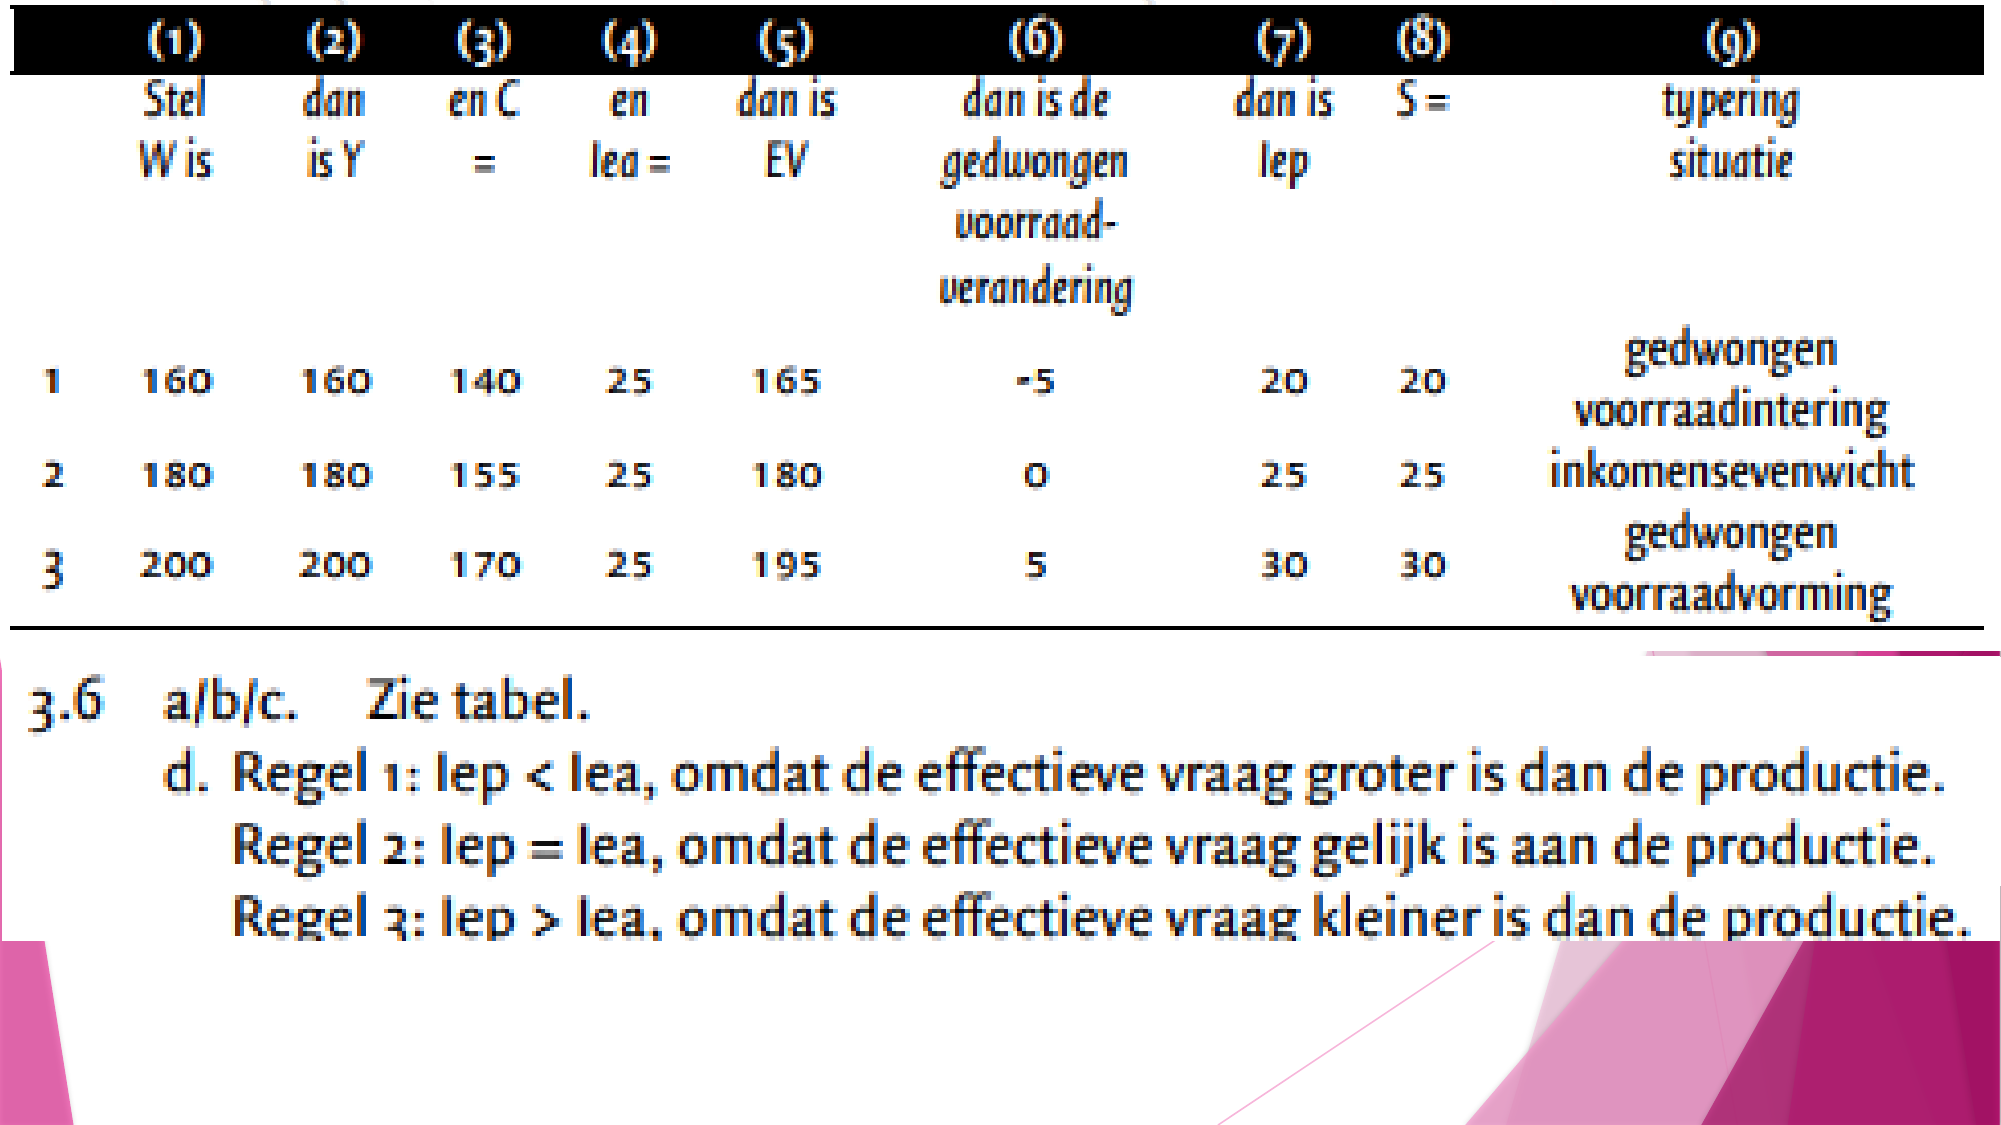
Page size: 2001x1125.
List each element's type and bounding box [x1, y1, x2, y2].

picture [0, 0, 2001, 651]
picture [1, 656, 2001, 941]
